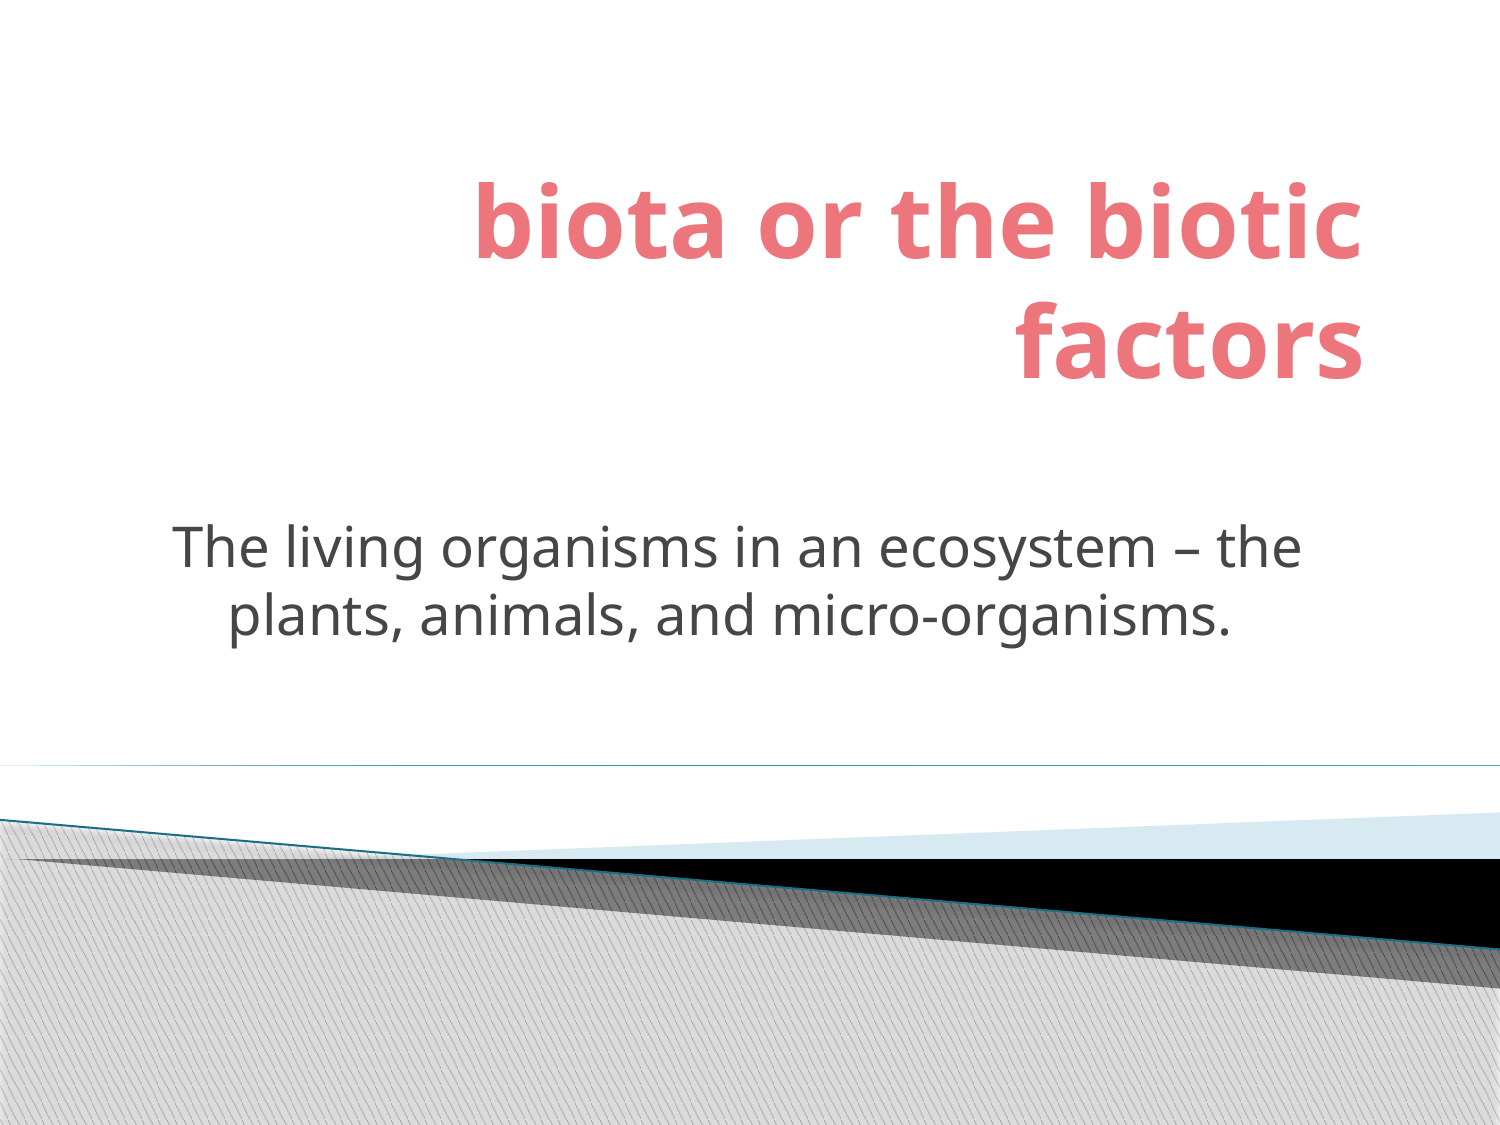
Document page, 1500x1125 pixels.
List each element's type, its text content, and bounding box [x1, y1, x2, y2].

title biota or the biotic factors [105, 105, 1381, 406]
picture [5, 859, 1500, 989]
subtitle The living organisms in an ecosystem – the plants, animals, and micro-organisms. [105, 503, 1381, 701]
